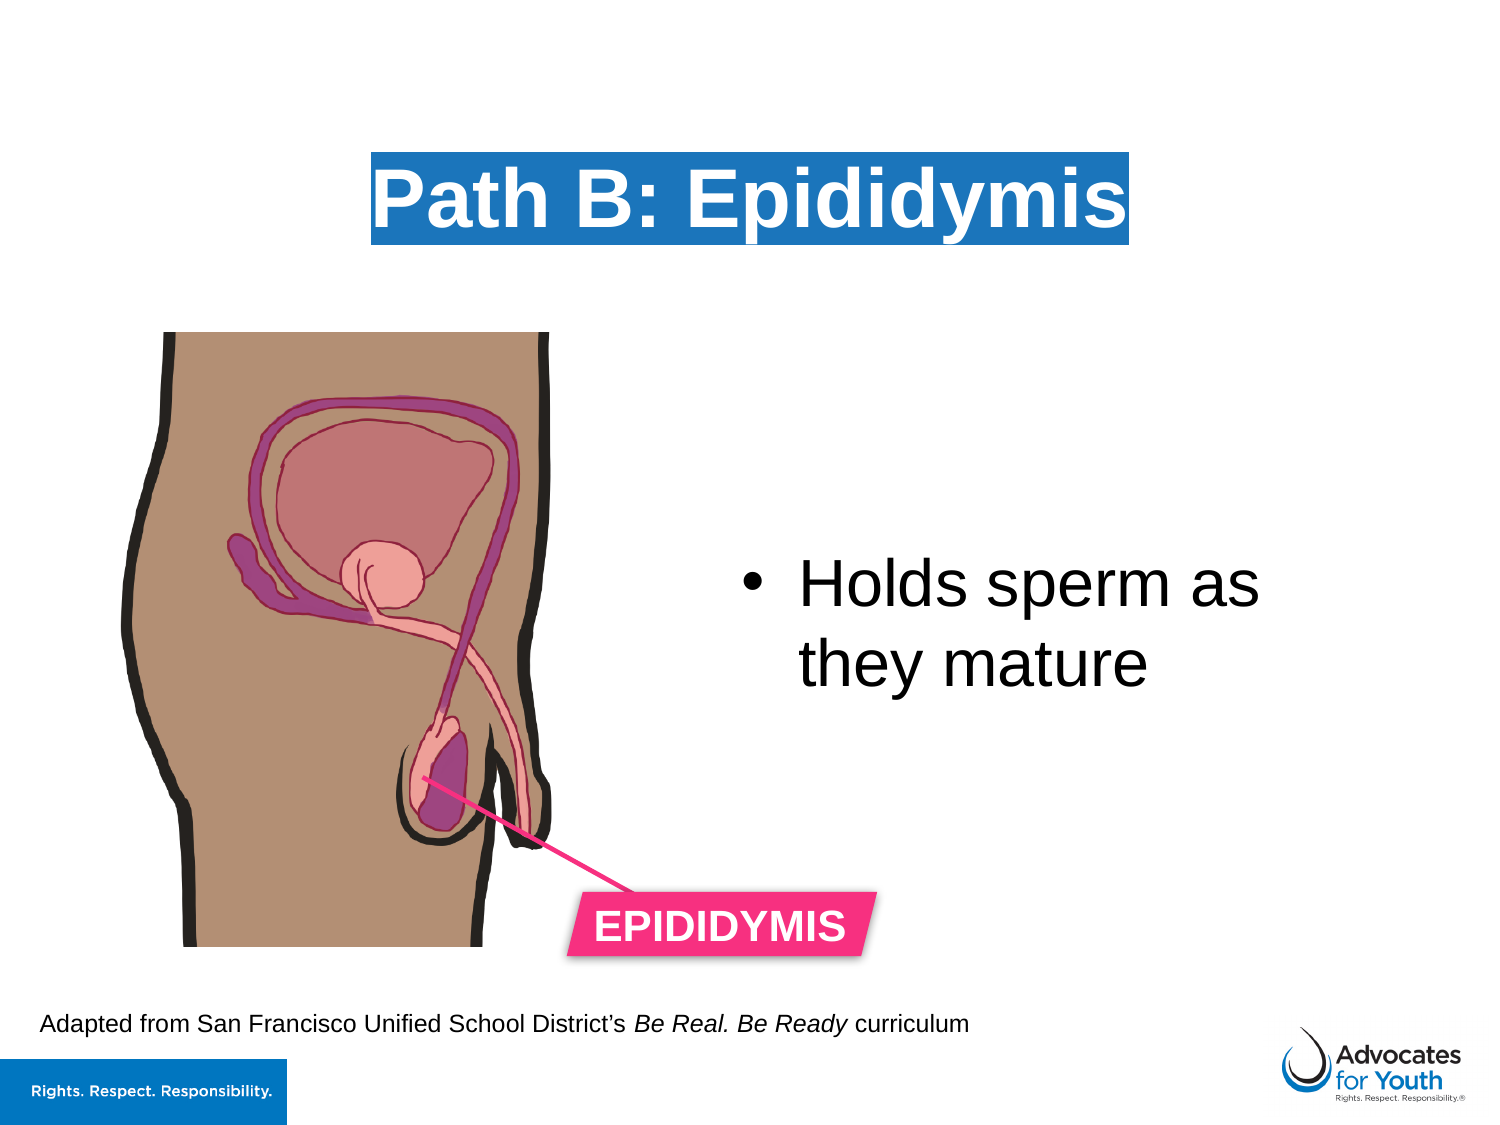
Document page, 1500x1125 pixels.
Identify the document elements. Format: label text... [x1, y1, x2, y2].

text_box EPIDIDYMIS [578, 882, 896, 965]
title Path B: Epididymis [112, 99, 1388, 288]
list Holds sperm as they mature [712, 532, 1388, 737]
picture [21, 332, 709, 948]
picture [0, 1059, 287, 1125]
text_box Adapted from San Francisco Unified School District’s Be Real. Be Ready curriculum [24, 999, 1270, 1045]
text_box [422, 776, 674, 917]
picture [1263, 1015, 1489, 1117]
